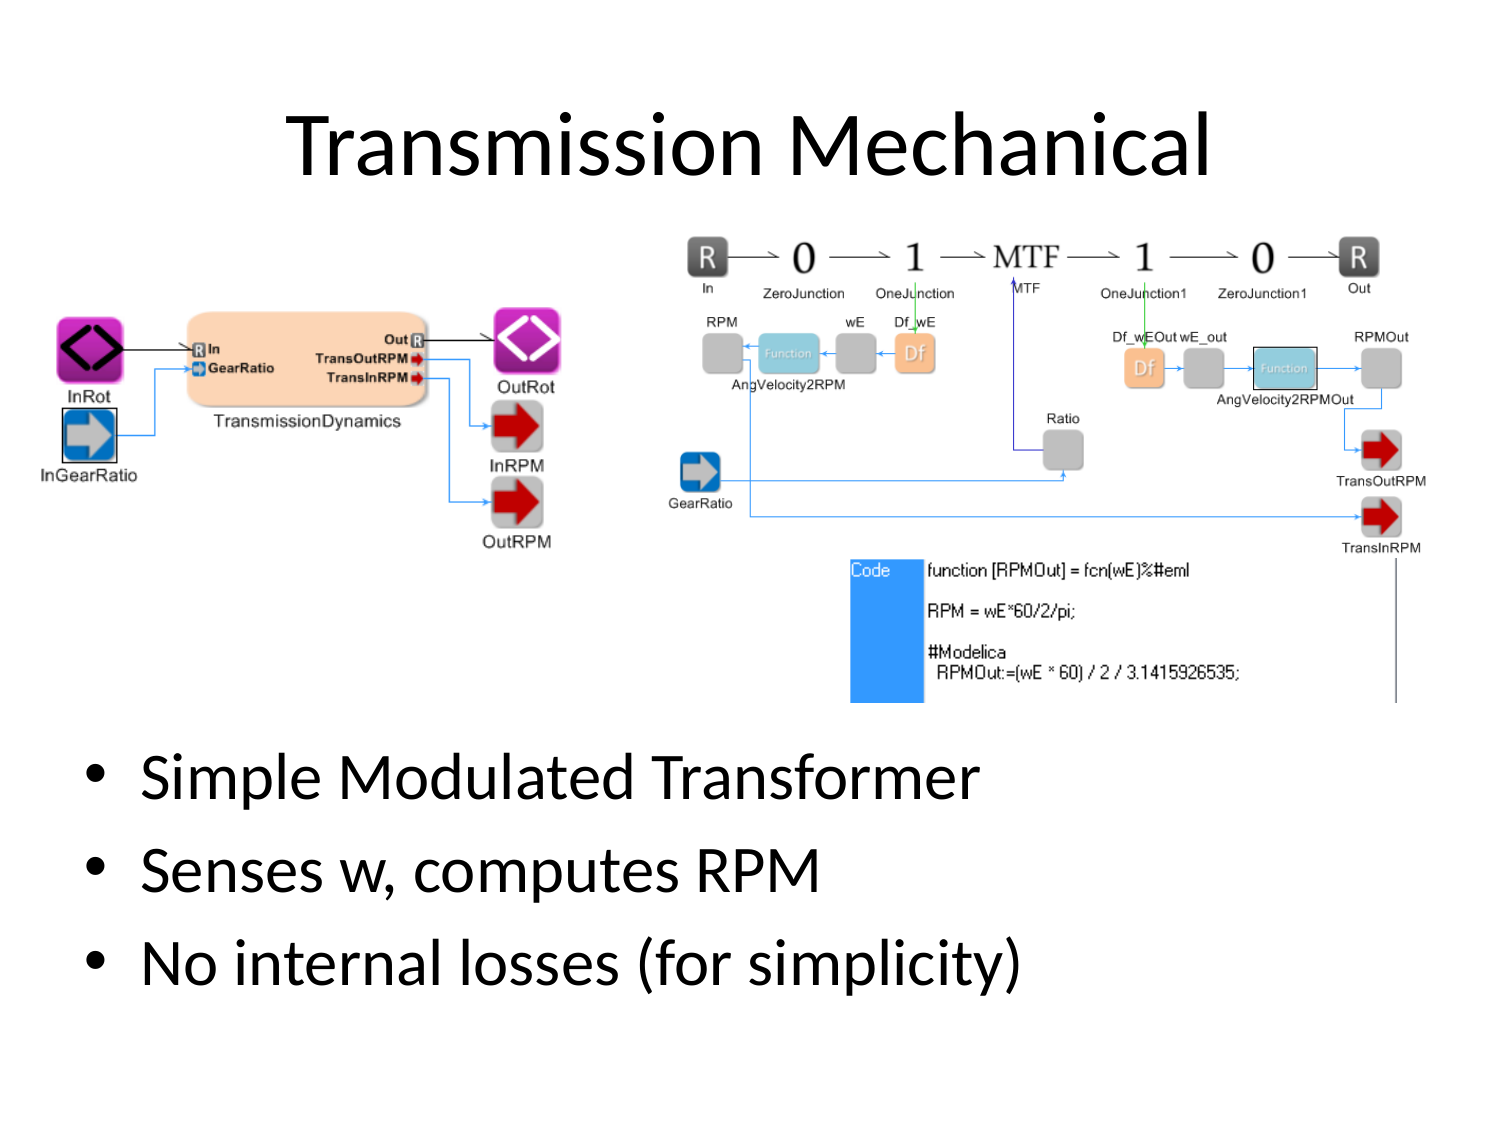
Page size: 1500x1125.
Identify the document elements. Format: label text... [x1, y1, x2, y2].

list Simple Modulated Transformer Senses w, computes RPM No internal losses (for simplicity) [68, 725, 1432, 1080]
title Transmission Mechanical [75, 45, 1425, 233]
picture [24, 287, 571, 564]
picture [662, 227, 1436, 703]
